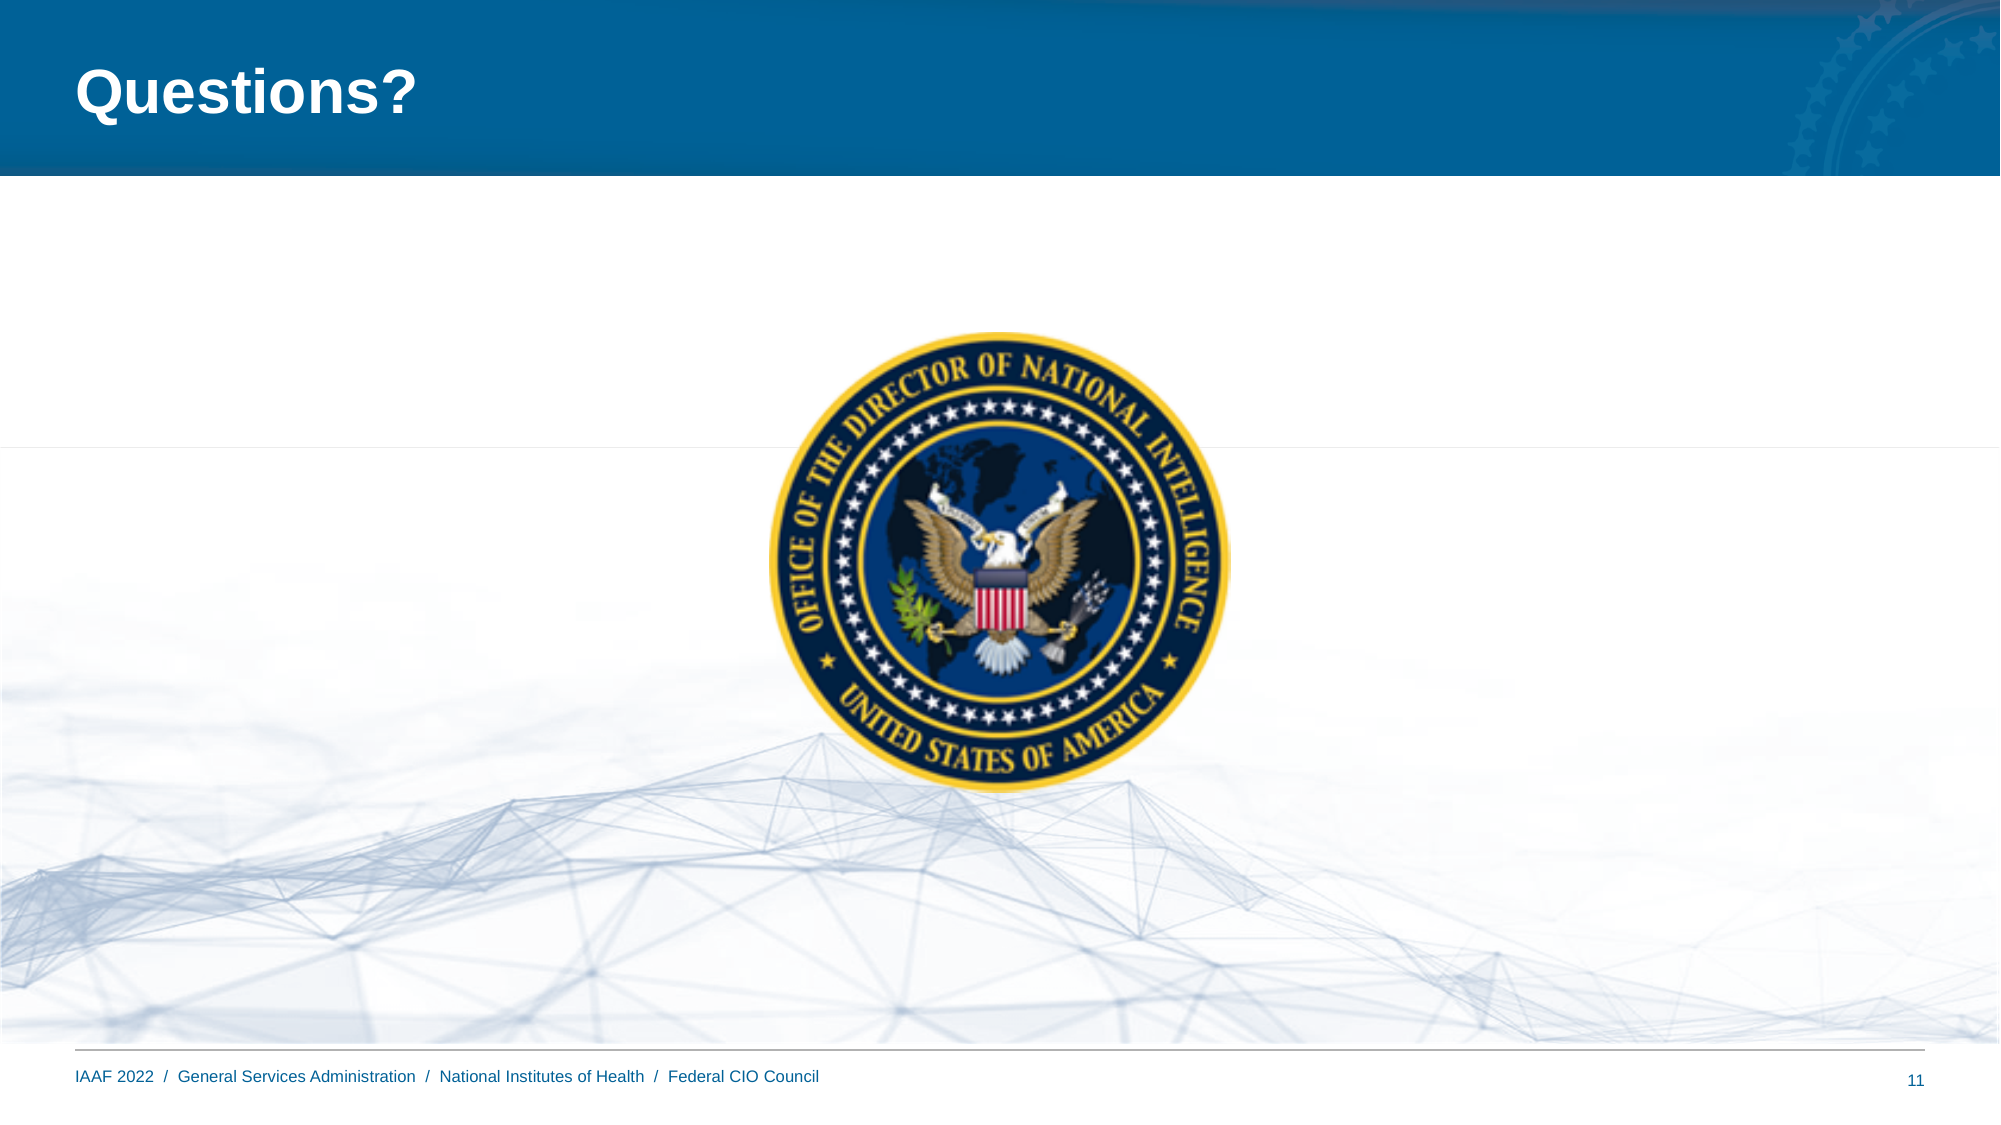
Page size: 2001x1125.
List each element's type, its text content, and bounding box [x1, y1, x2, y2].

slide_number 11 [1880, 1065, 1925, 1095]
picture [0, 322, 2000, 1044]
picture [0, 168, 666, 176]
picture [0, 0, 2000, 176]
title Questions? [75, 52, 1800, 128]
